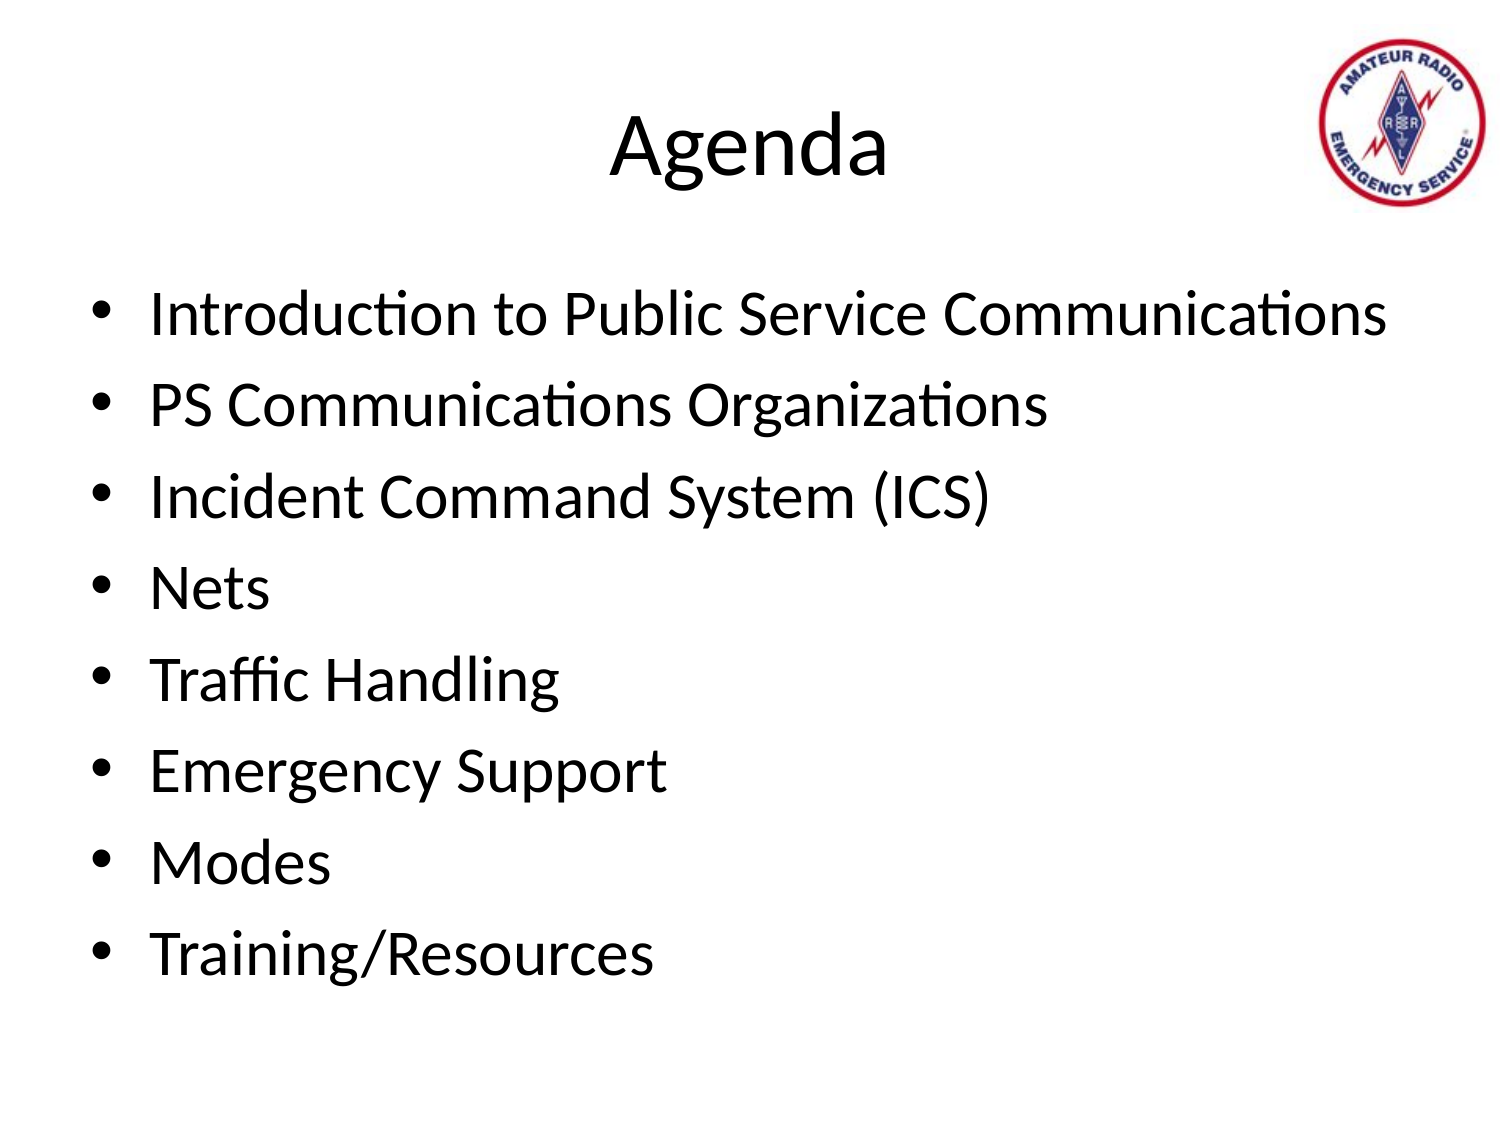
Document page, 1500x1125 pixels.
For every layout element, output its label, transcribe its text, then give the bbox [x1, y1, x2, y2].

list Introduction to Public Service Communications PS Communications Organizations Incident Command System (ICS) Nets Traffic Handling Emergency Support Modes Training/Resources [75, 262, 1425, 1005]
picture [1304, 24, 1500, 213]
title Agenda [75, 45, 1425, 233]
